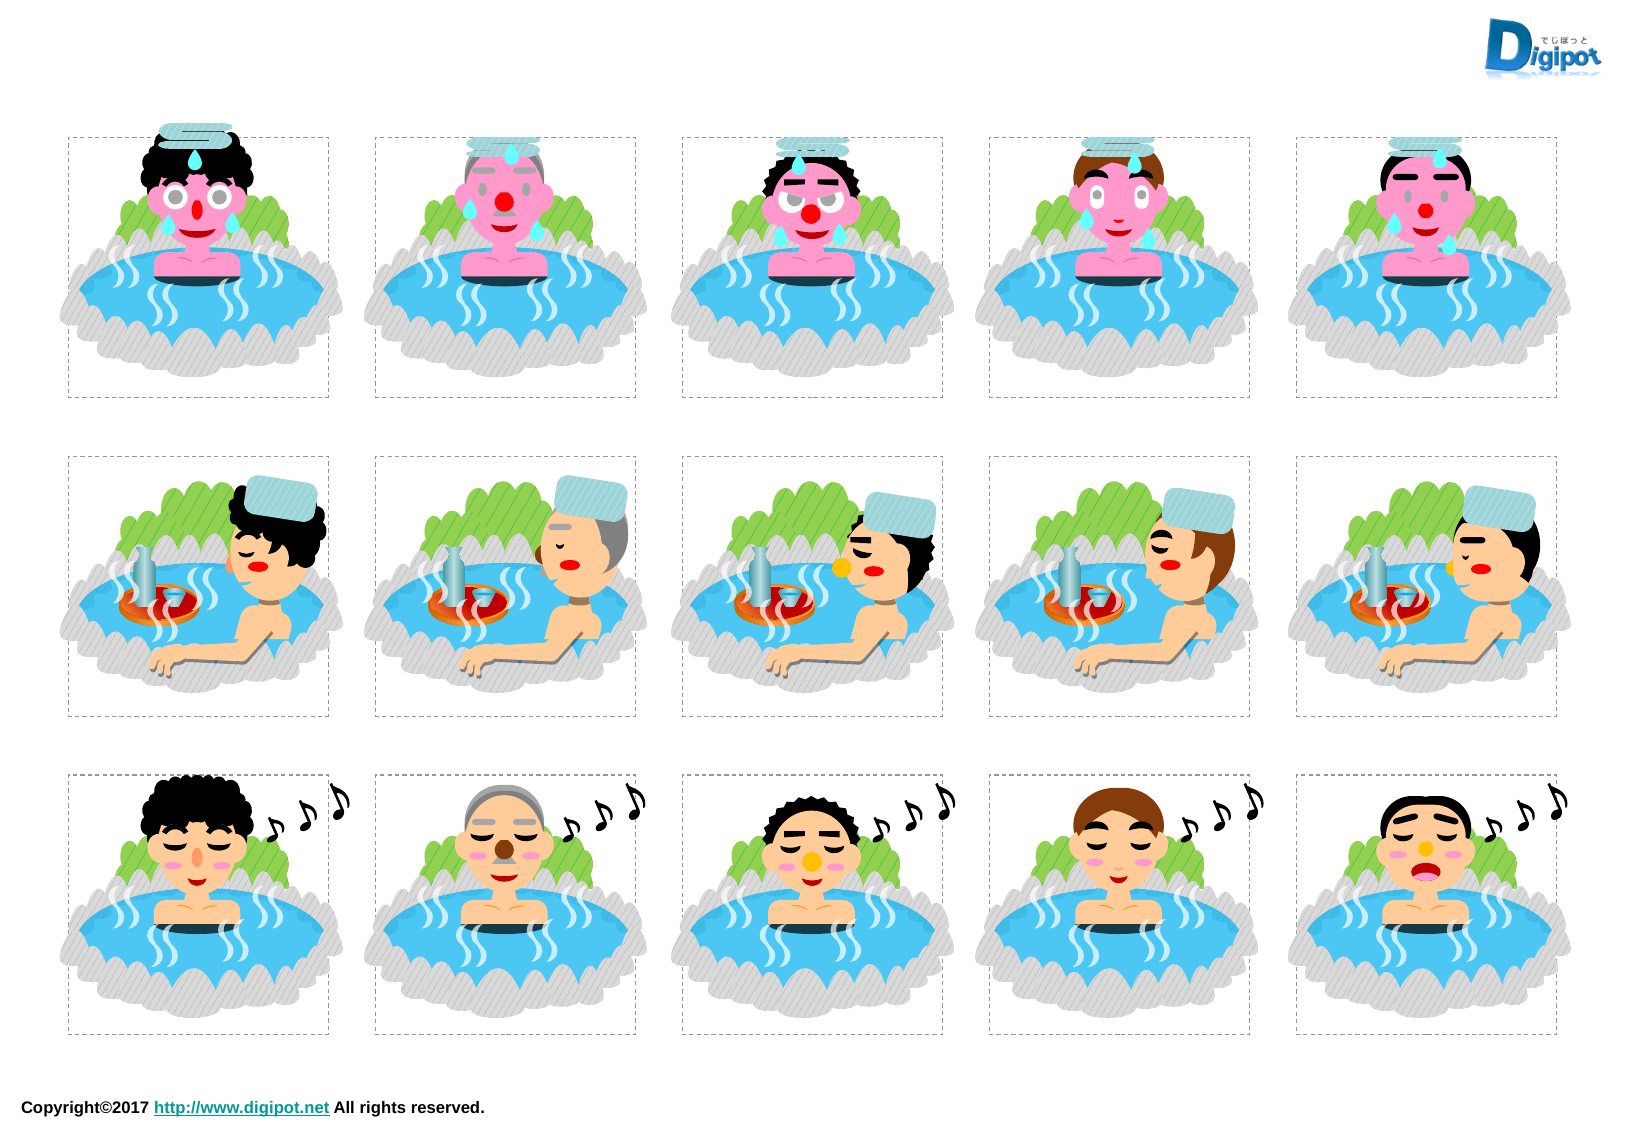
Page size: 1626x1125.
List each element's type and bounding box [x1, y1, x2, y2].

text_box [59, 478, 344, 694]
text_box [974, 806, 1259, 1019]
text_box [1287, 795, 1572, 1019]
picture [1485, 18, 1602, 82]
text_box [974, 136, 1259, 378]
text_box [363, 784, 648, 1019]
text_box [363, 136, 648, 378]
text_box [670, 480, 955, 694]
text_box [1079, 152, 1156, 250]
text_box [1029, 787, 1266, 968]
text_box [59, 774, 352, 1019]
text_box [670, 137, 955, 378]
text_box [363, 478, 648, 694]
text_box [59, 122, 344, 378]
text_box [1287, 480, 1572, 694]
text_box [974, 480, 1259, 694]
text_box [670, 795, 958, 1019]
text_box [1287, 136, 1572, 378]
